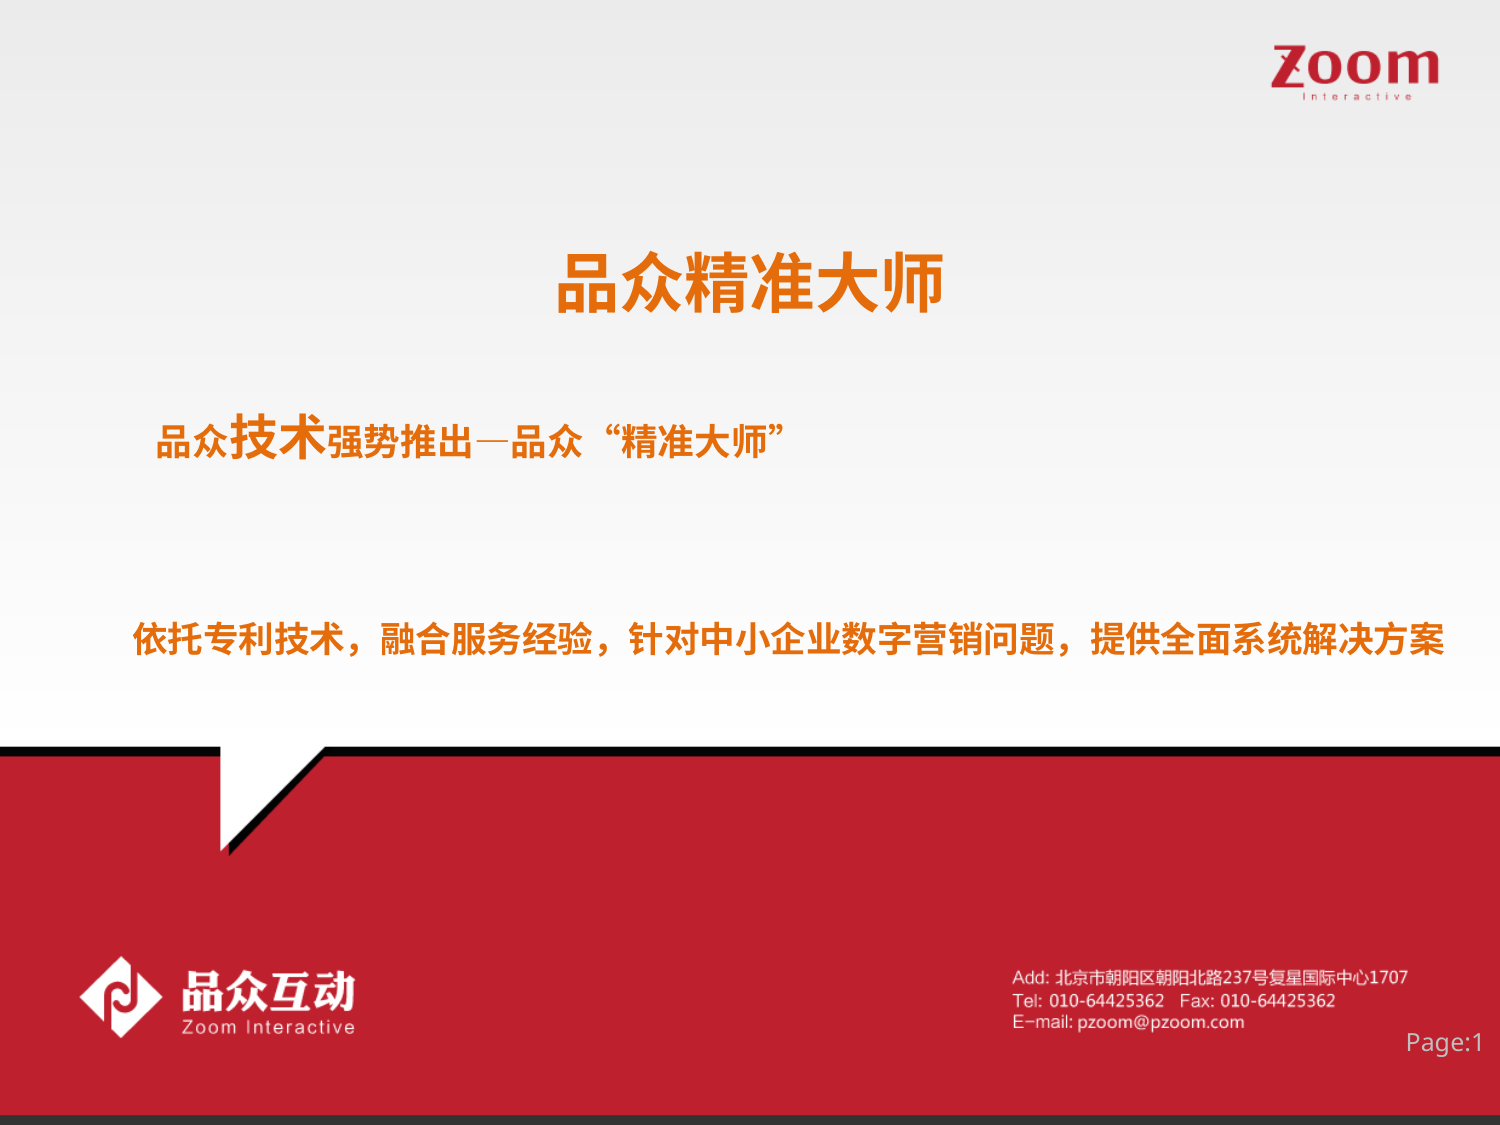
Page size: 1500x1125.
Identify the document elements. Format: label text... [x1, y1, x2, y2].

text_box 品众精准大师 [0, 234, 1500, 434]
picture [0, 434, 1500, 1125]
text_box 依托专利技术，融合服务经验，针对中小企业数字营销问题，提供全面系统解决方案 [117, 609, 1465, 728]
picture [0, 0, 1500, 234]
title 品众技术强势推出—品众“精准大师” [140, 434, 1416, 517]
